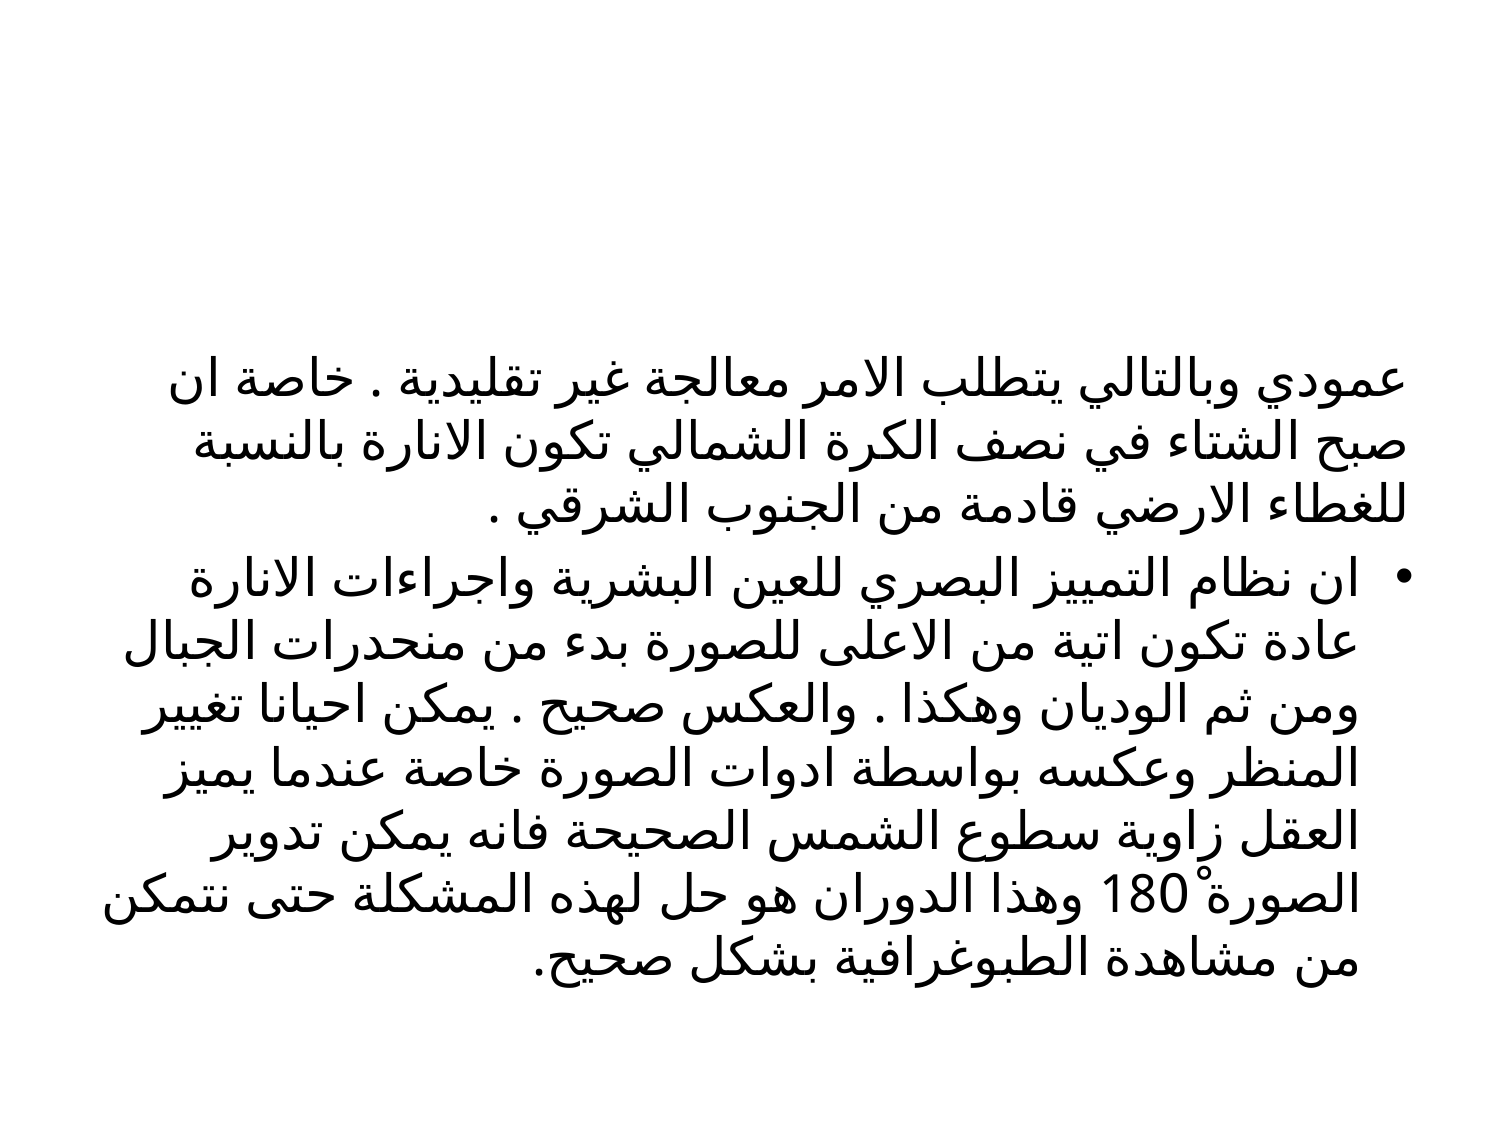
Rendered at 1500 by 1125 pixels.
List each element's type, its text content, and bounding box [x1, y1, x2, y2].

list عمودي وبالتالي يتطلب الامر معالجة غير تقليدية . خاصة ان صبح الشتاء في نصف الكرة الشمالي تكون الانارة بالنسبة للغطاء الارضي قادمة من الجنوب الشرقي . ان نظام التمييز البصري للعين البشرية واجراءات الانارة عادة تكون اتية من الاعلى للصورة بدء من منحدرات الجبال ومن ثم الوديان وهكذا . والعكس صحيح . يمكن احيانا تغيير المنظر وعكسه بواسطة ادوات الصورة خاصة عندما يميز العقل زاوية سطوع الشمس الصحيحة فانه يمكن تدوير الصورة 180ْ وهذا الدوران هو حل لهذه المشكلة حتى نتمكن من مشاهدة الطبوغرافية بشكل صحيح. [75, 262, 1425, 1005]
